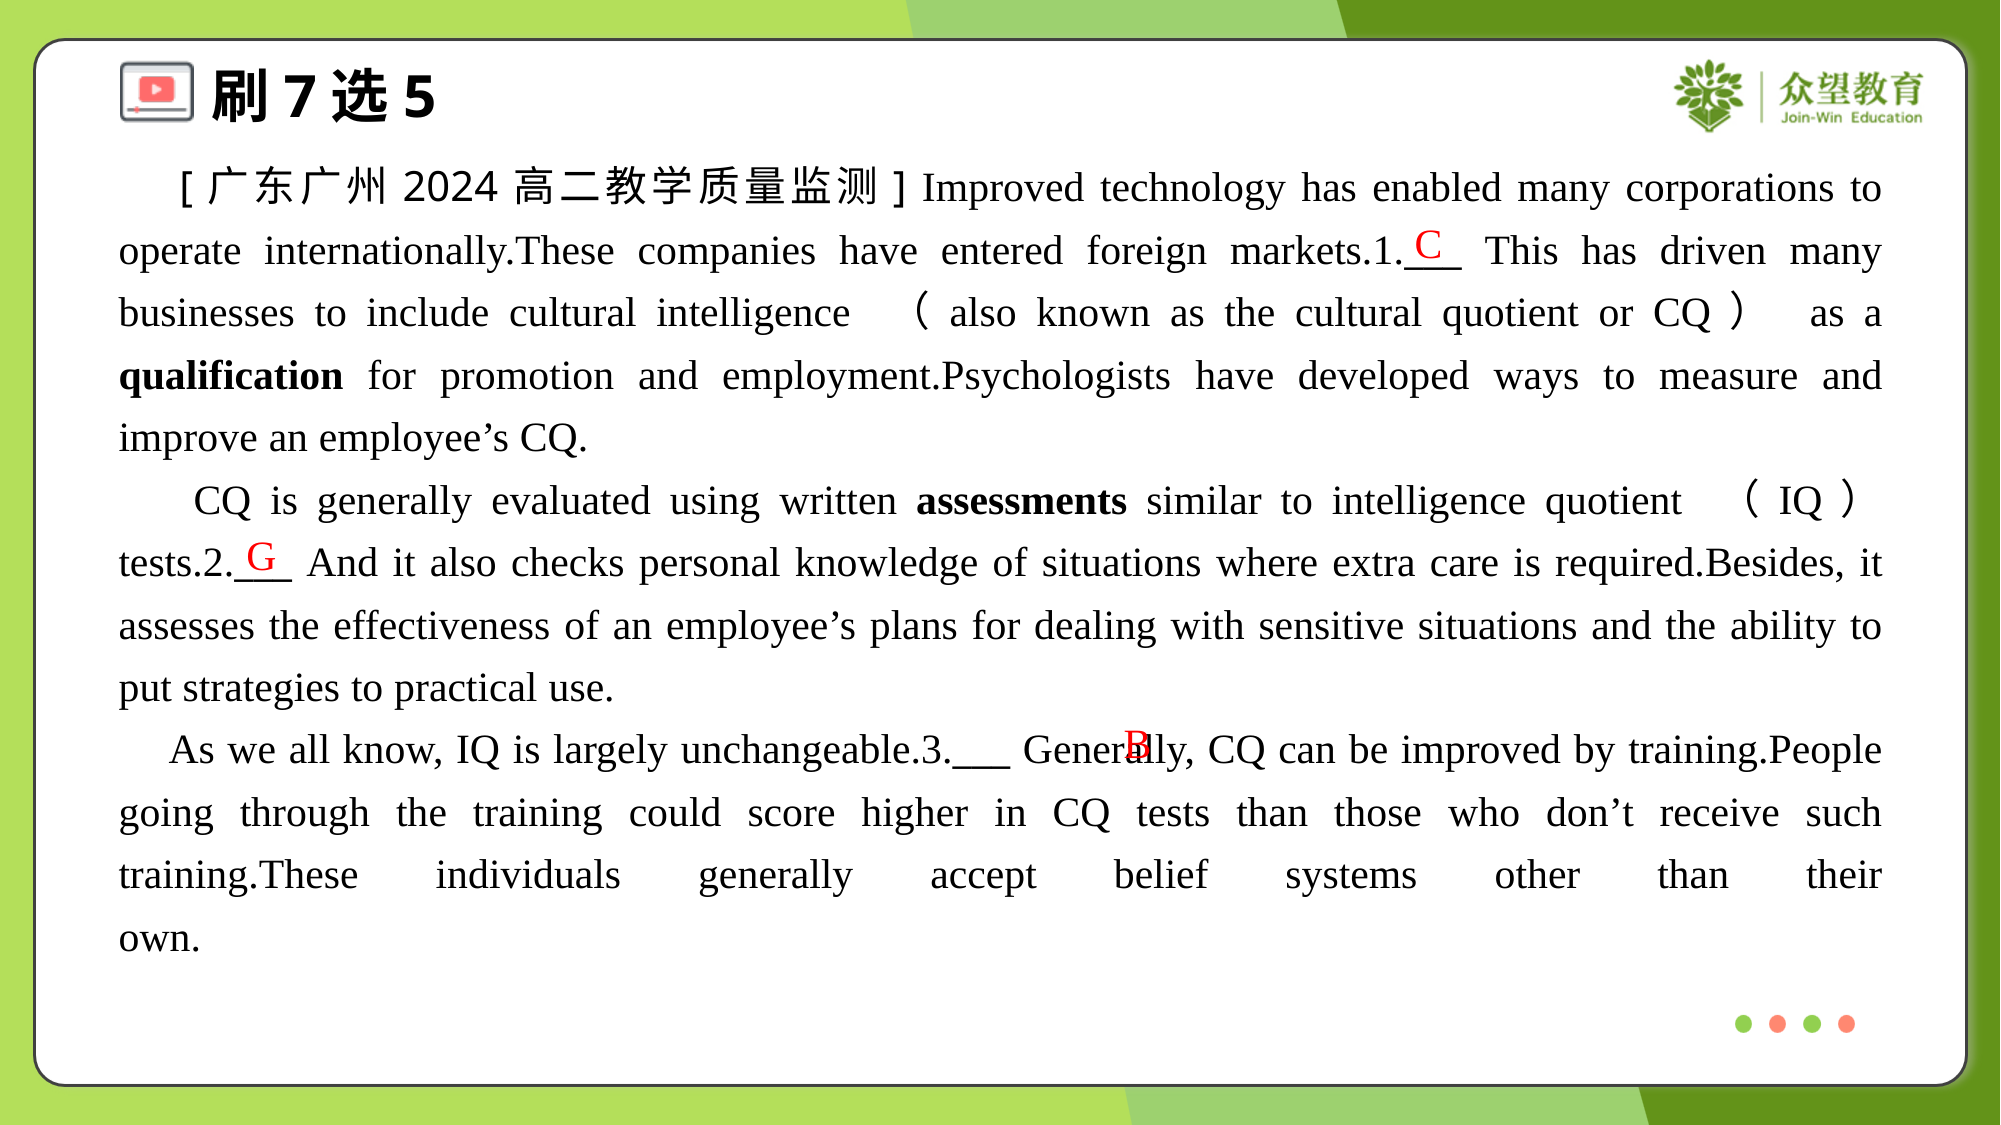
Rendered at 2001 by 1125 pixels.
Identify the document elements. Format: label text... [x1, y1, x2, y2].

picture [0, 0, 2000, 1125]
text_box [广东广州2024高二教学质量监测] Improved technology has enabled many corporations to operate internationally.These companies have entered foreign markets.1.___ This has driven many businesses to include cultural intelligence （also known as the cultural quotient or CQ） as a qualification for promotion and employment.Psychologists have developed ways to measure and improve an employee’s CQ. CQ is generally evaluated using written assessments similar to intelligence quotient （IQ） tests.2.___ And it also checks personal knowledge of situations where extra care is required.Besides, it assesses the effectiveness of an employee’s plans for dealing with sensitive situations and the ability to put strategies to practical use. As we all know, IQ is largely unchangeable.3.___ Generally, CQ can be improved by training.People going through the training could score higher in CQ tests than those who don’t receive such training.These individuals generally accept belief systems other than their own.#3 [118, 147, 1883, 892]
text_box G [241, 516, 282, 574]
text_box B [1118, 703, 1157, 762]
text_box C [1409, 203, 1448, 262]
